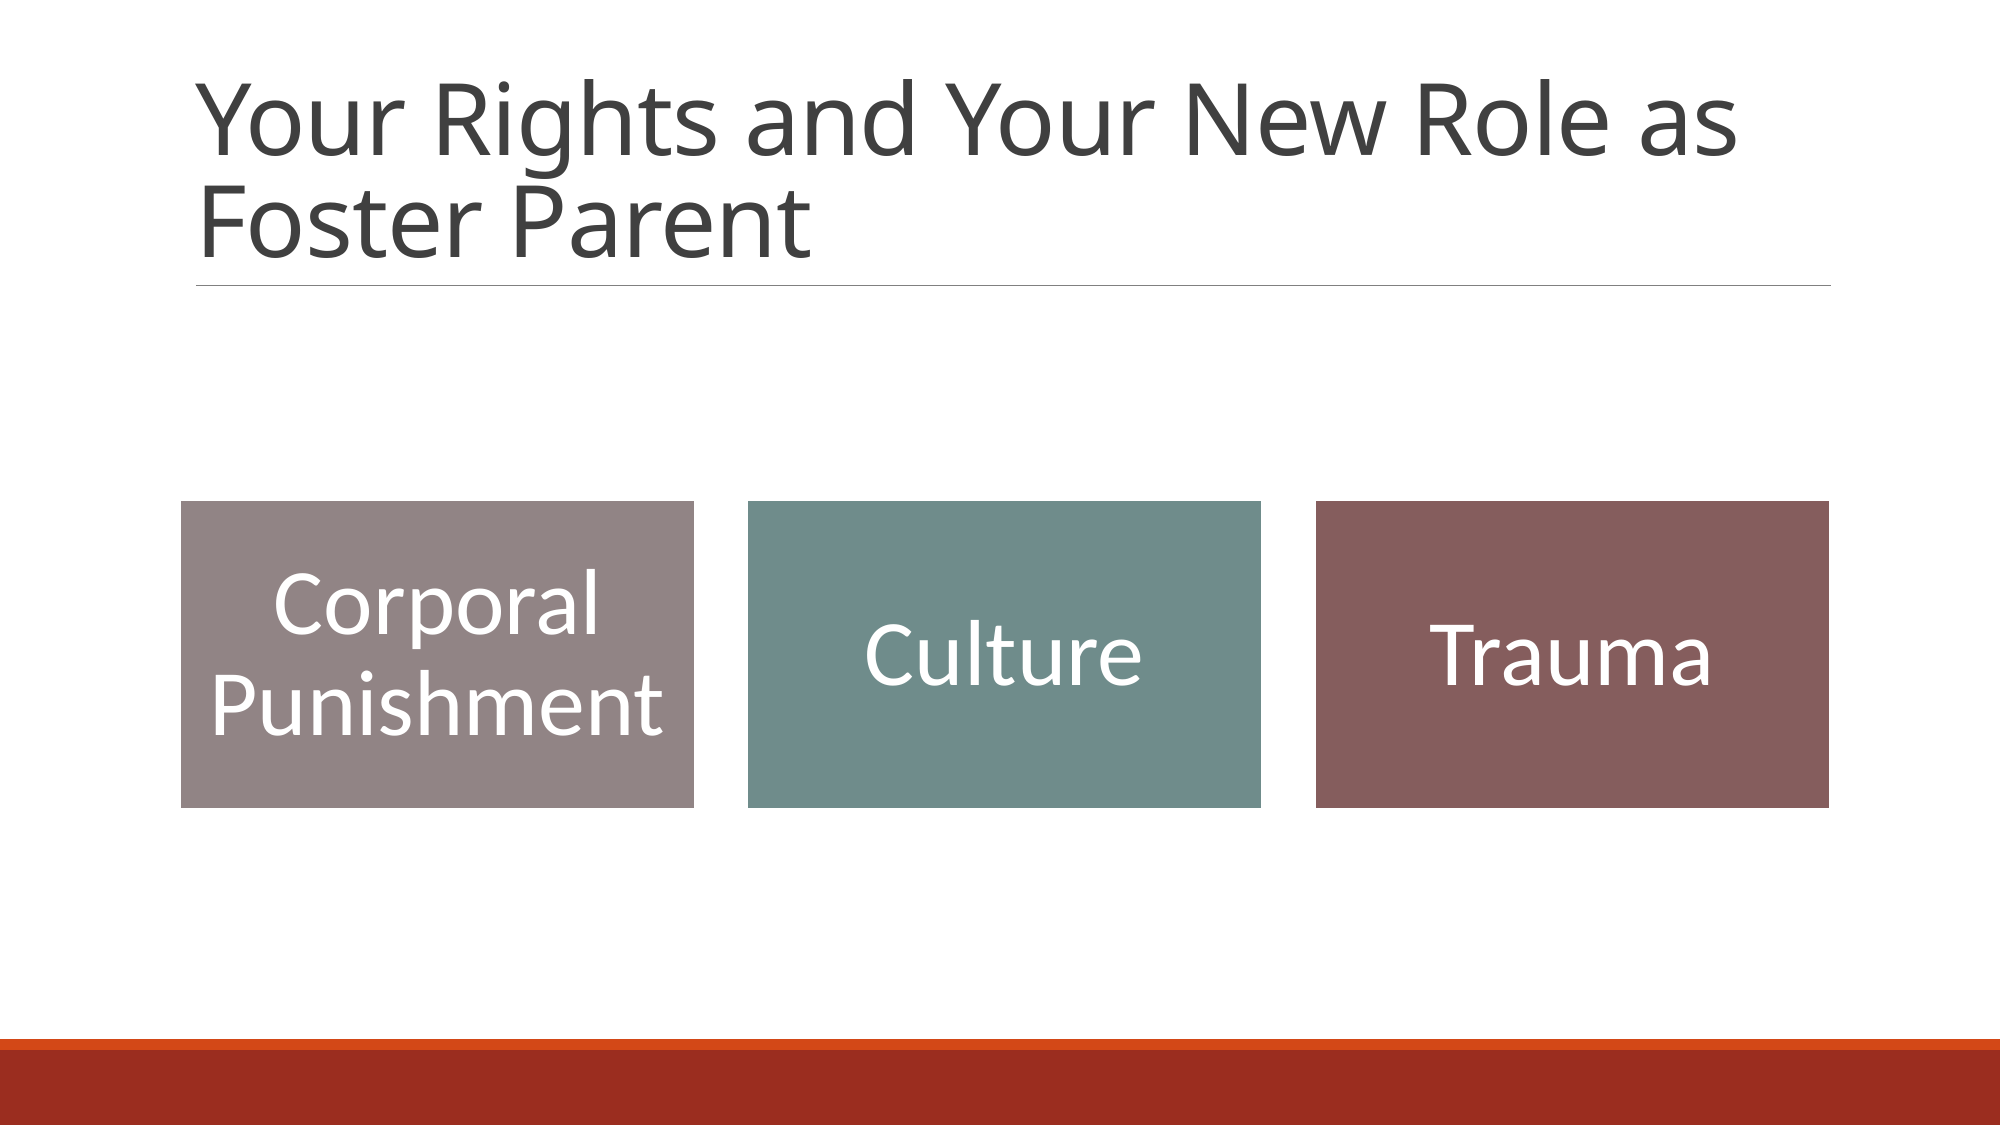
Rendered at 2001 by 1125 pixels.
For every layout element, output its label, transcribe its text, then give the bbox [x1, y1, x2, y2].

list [179, 343, 1831, 966]
title Your Rights and Your New Role as Foster Parent [180, 47, 1830, 285]
